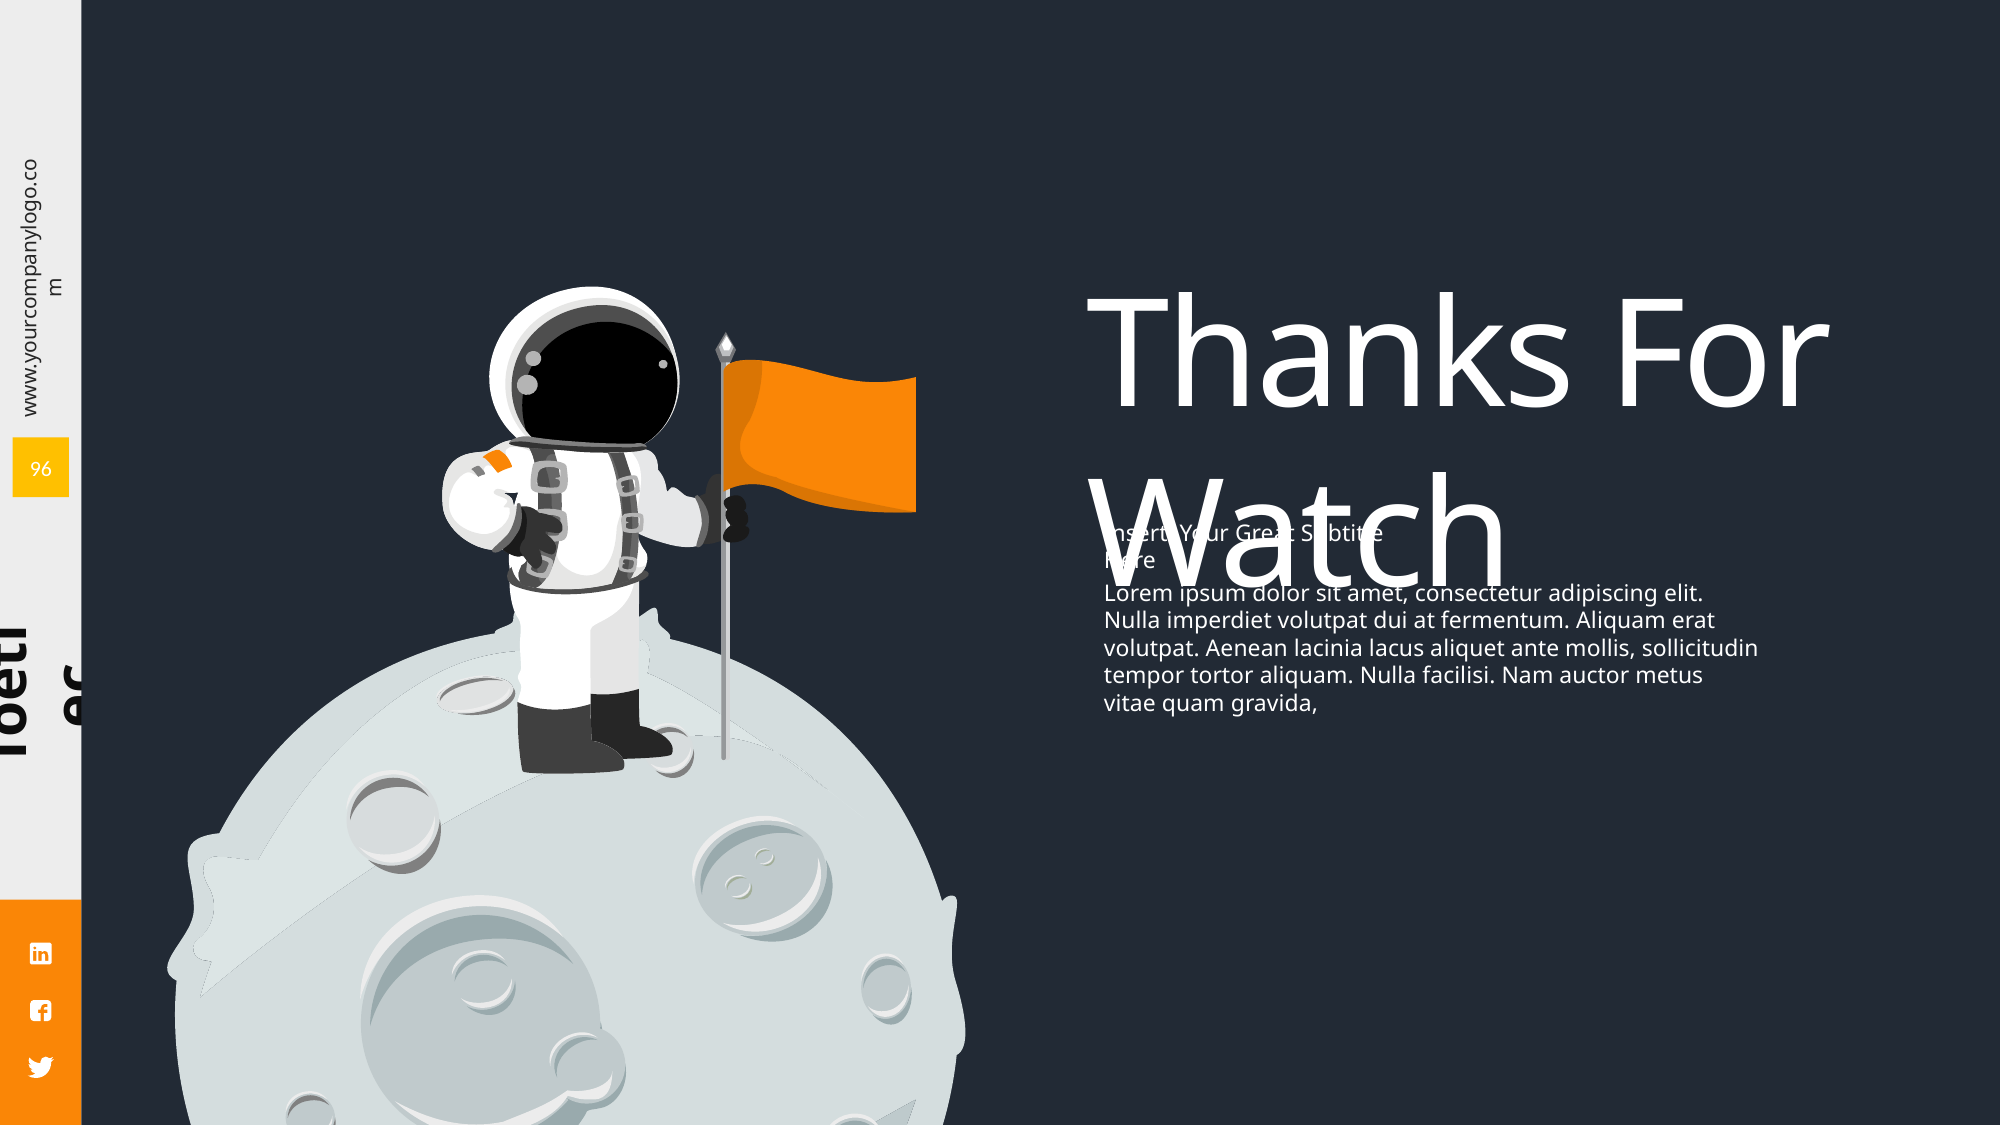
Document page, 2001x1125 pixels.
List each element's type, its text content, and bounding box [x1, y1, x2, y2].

slide_number 96 [12, 437, 69, 498]
picture [81, 0, 2000, 1125]
